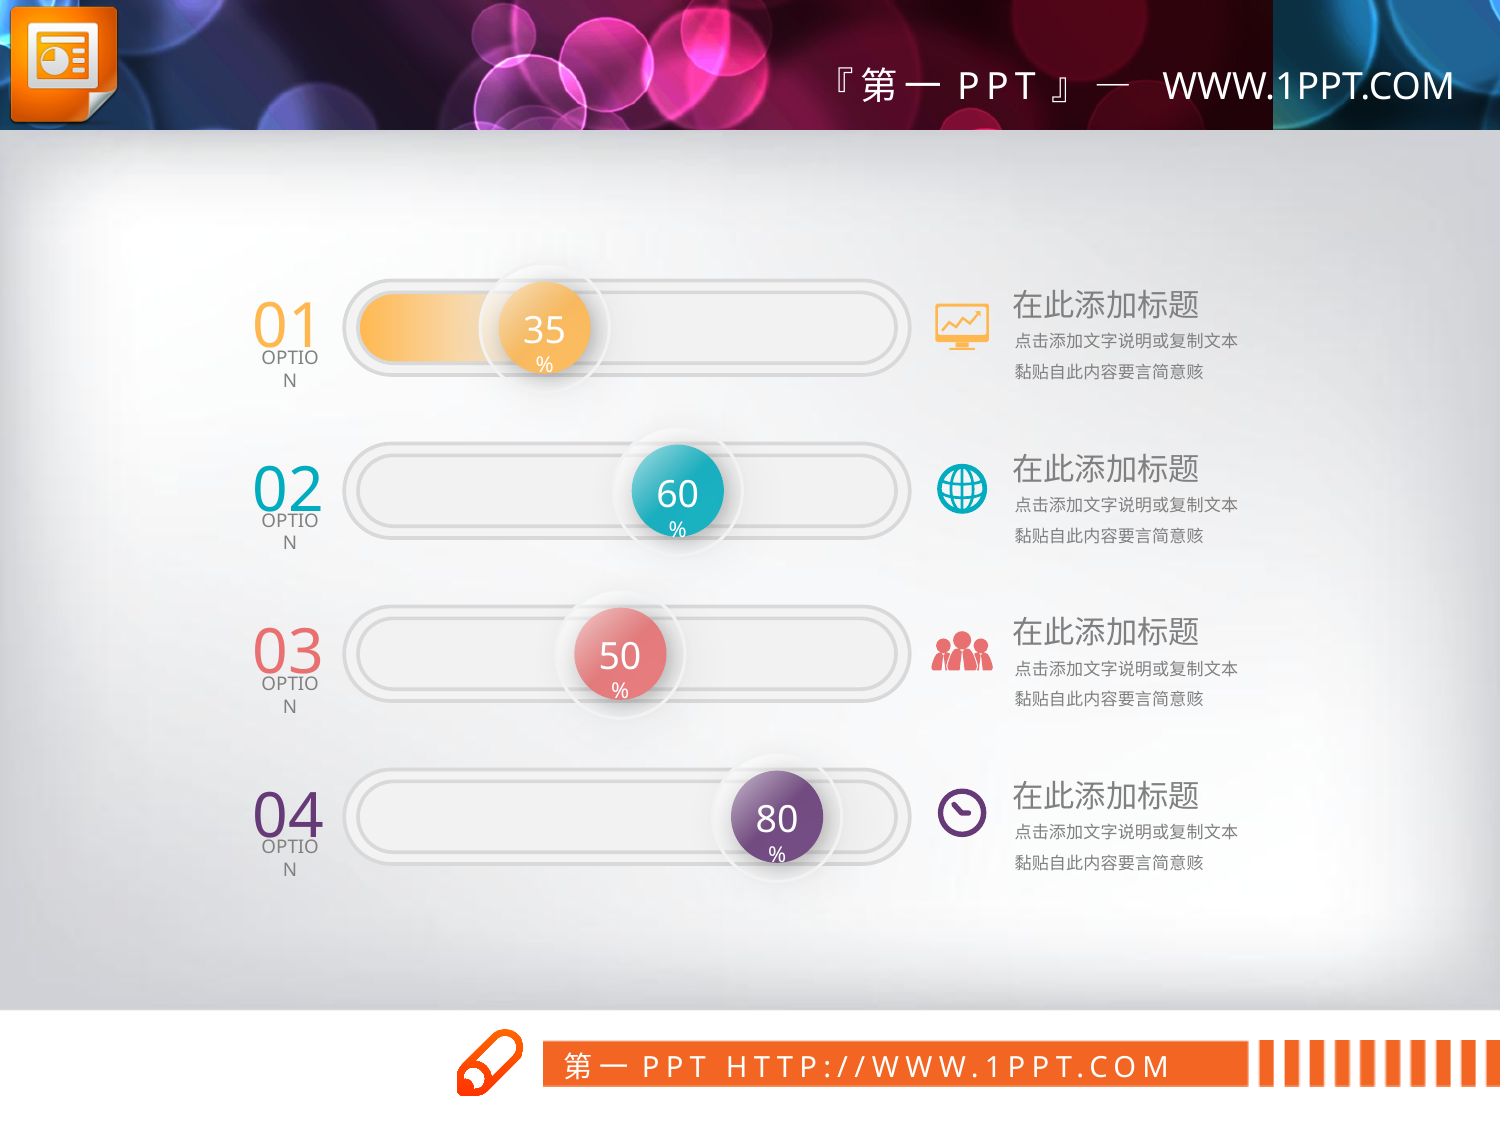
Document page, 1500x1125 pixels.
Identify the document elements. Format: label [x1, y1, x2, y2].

text_box [997, 441, 1270, 555]
text_box [690, 606, 910, 702]
picture [543, 1040, 1500, 1087]
text_box [997, 277, 1270, 391]
text_box [226, 766, 351, 866]
text_box [997, 768, 1270, 882]
text_box [352, 443, 607, 539]
text_box [612, 425, 743, 556]
text_box [937, 463, 988, 514]
text_box [937, 788, 987, 838]
text_box [352, 280, 474, 376]
text_box [712, 751, 843, 882]
text_box [479, 262, 610, 393]
text_box [847, 769, 910, 865]
text_box [226, 603, 351, 703]
text_box [747, 443, 910, 539]
text_box [226, 277, 351, 377]
text_box [997, 604, 1270, 719]
text_box [935, 303, 990, 351]
text_box [555, 588, 686, 719]
text_box [352, 769, 707, 865]
text_box [226, 440, 351, 540]
text_box [352, 606, 550, 702]
text_box [930, 630, 992, 671]
text_box [614, 280, 910, 376]
picture [0, 0, 1500, 1012]
